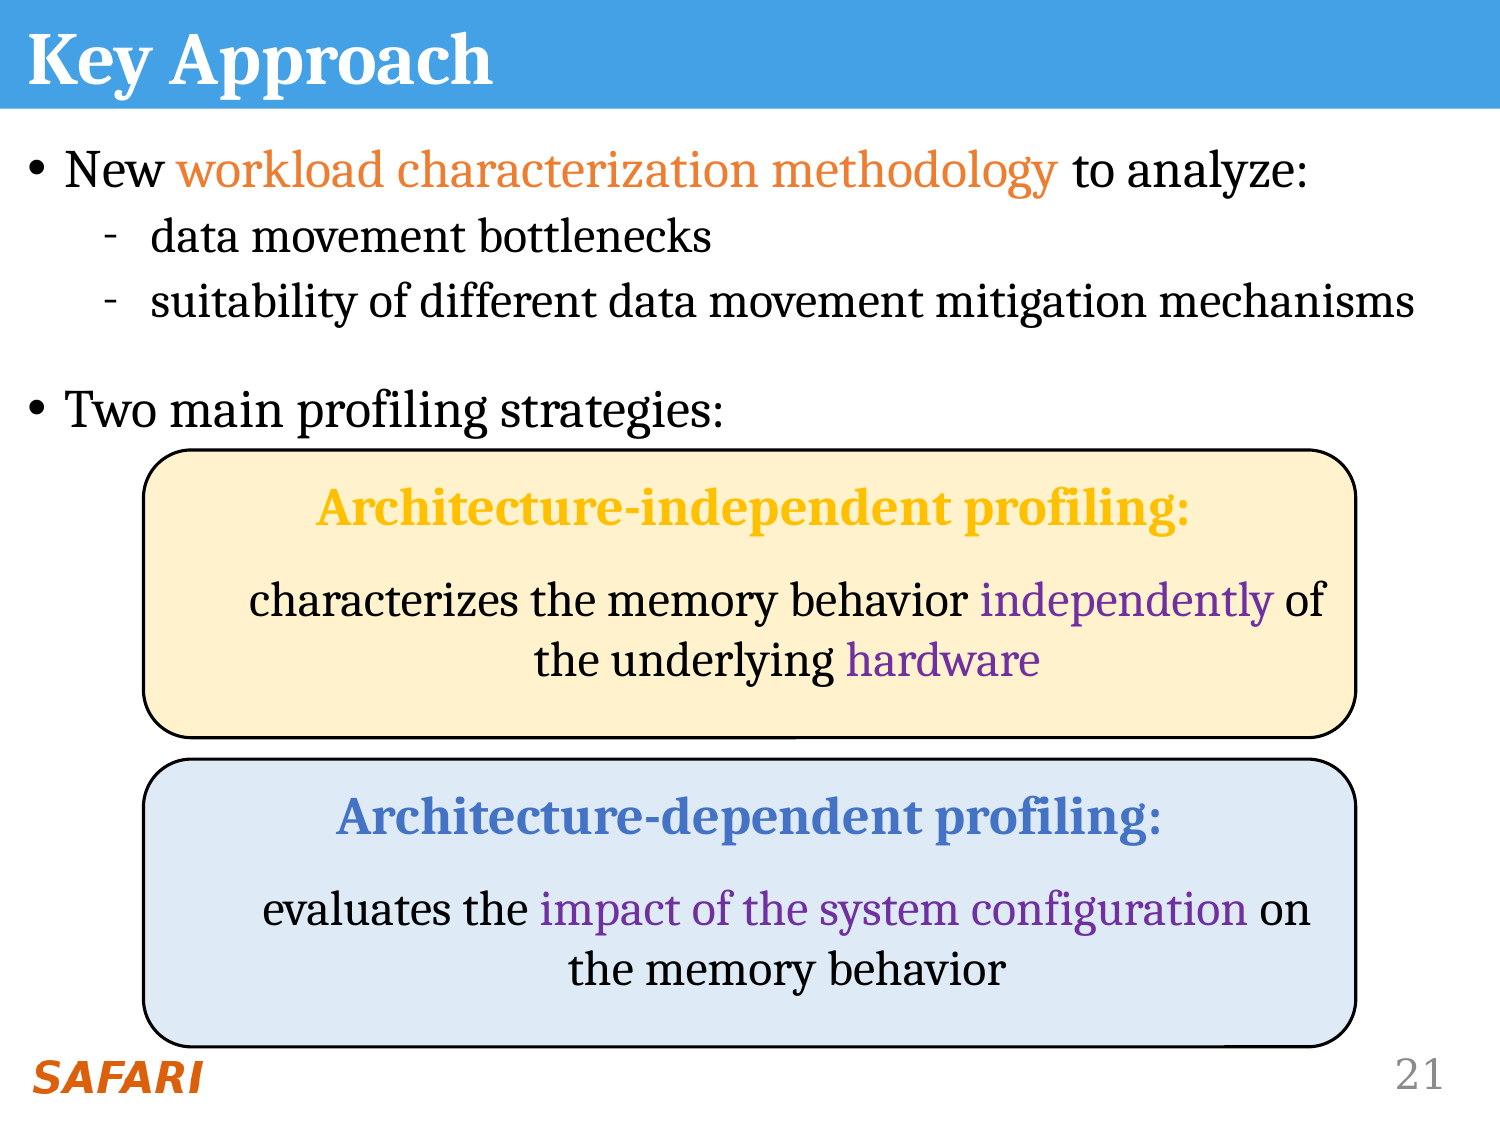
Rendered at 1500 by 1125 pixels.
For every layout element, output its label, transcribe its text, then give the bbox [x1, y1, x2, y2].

text_box 21 [1299, 1042, 1463, 1103]
text_box Architecture-dependent profiling: evaluates the impact of the system configuration on the memory behavior [142, 758, 1357, 1048]
list New workload characterization methodology to analyze: data movement bottlenecks suitability of different data movement mitigation mechanisms Two main profiling strategies: [12, 133, 1487, 1022]
title Key Approach [12, 12, 1487, 133]
text_box Architecture-independent profiling: characterizes the memory behavior independently of the underlying hardware [142, 448, 1357, 739]
picture [31, 1051, 209, 1104]
